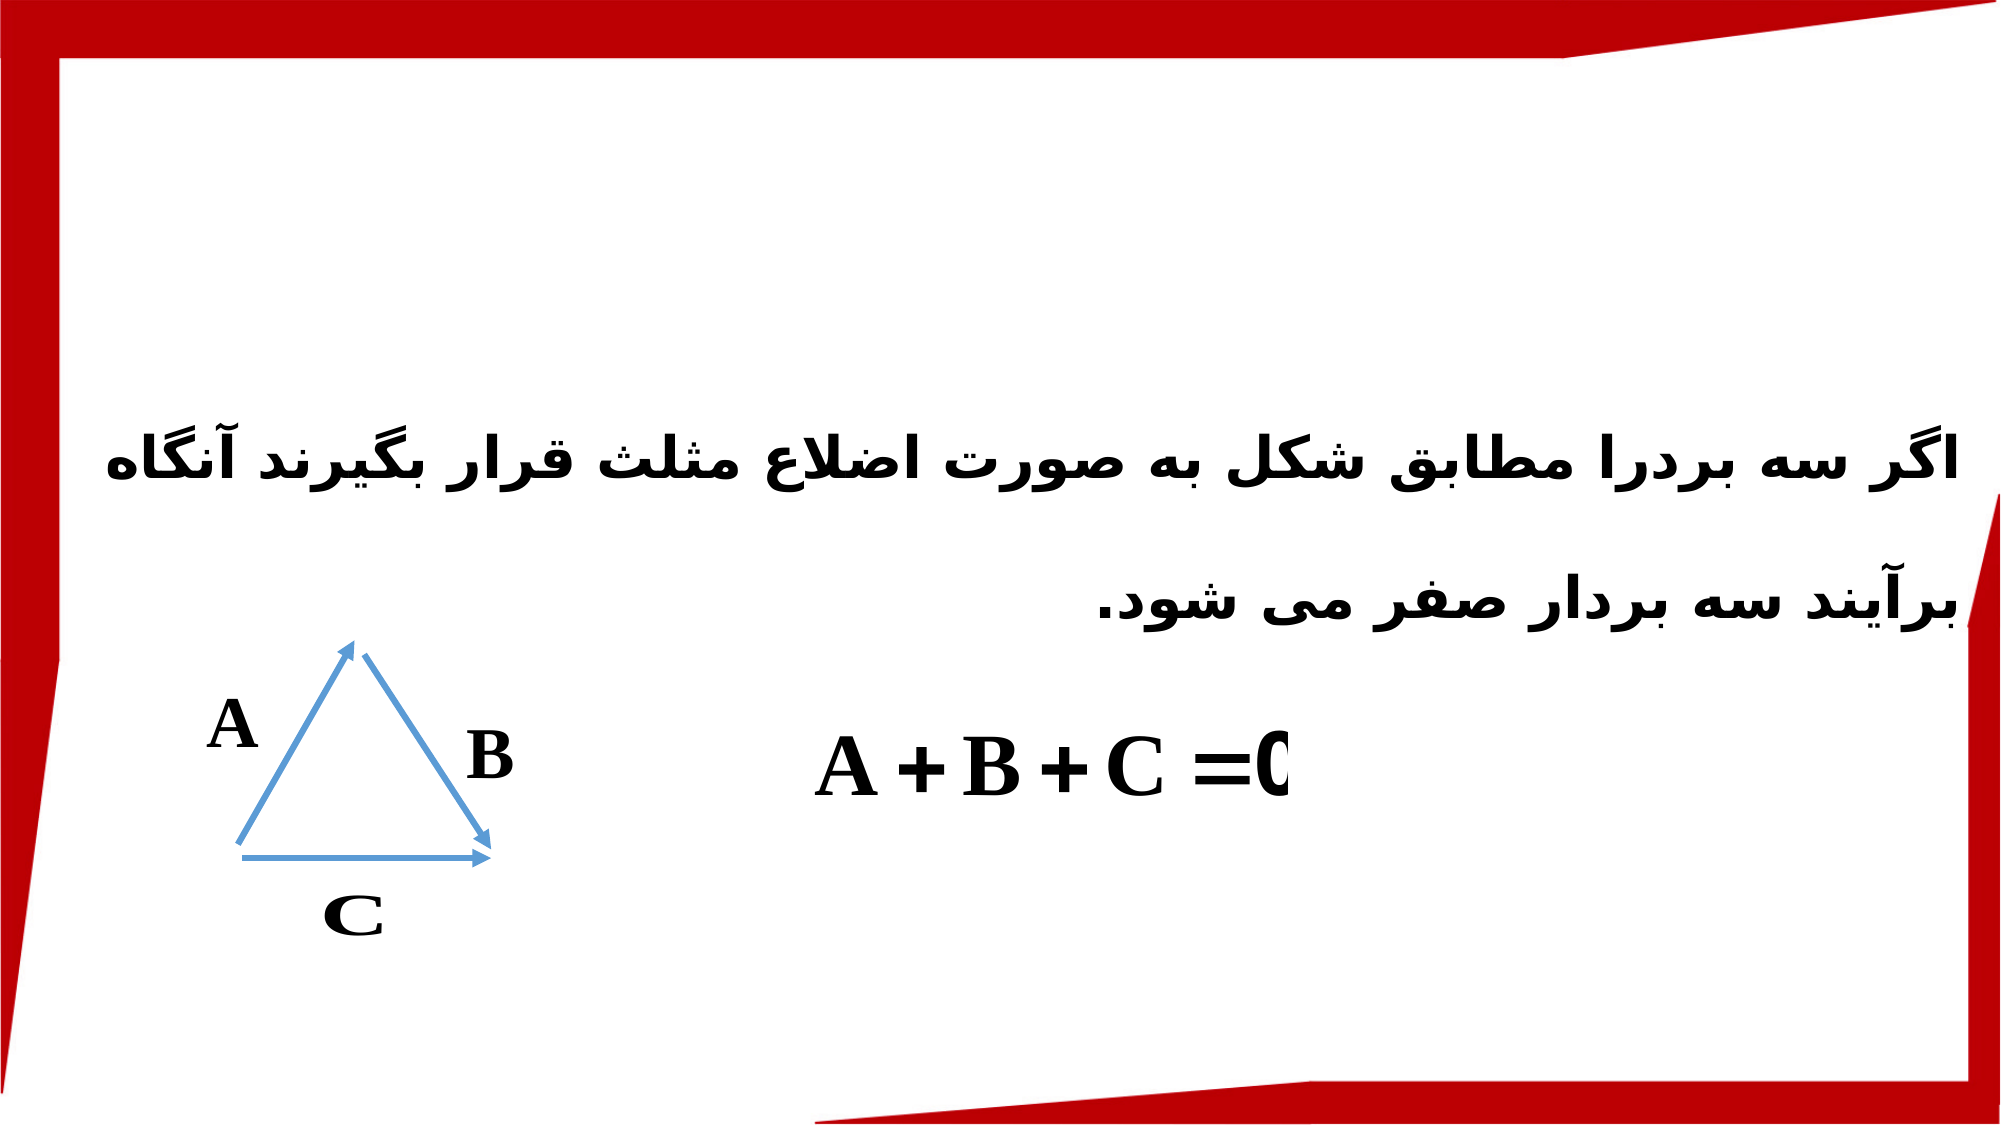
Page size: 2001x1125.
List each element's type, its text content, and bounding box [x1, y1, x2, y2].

text_box اگر سه بردرا مطابق شکل به صورت اضلاع مثلث قرار بگیرند آنگاه برآیند سه بردار صفر می شود. [33, 342, 1977, 638]
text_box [202, 670, 264, 752]
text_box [464, 701, 519, 783]
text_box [237, 640, 355, 845]
picture [0, 0, 2001, 1125]
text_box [364, 654, 492, 850]
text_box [720, 387, 871, 455]
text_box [809, 701, 1288, 804]
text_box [318, 871, 390, 941]
